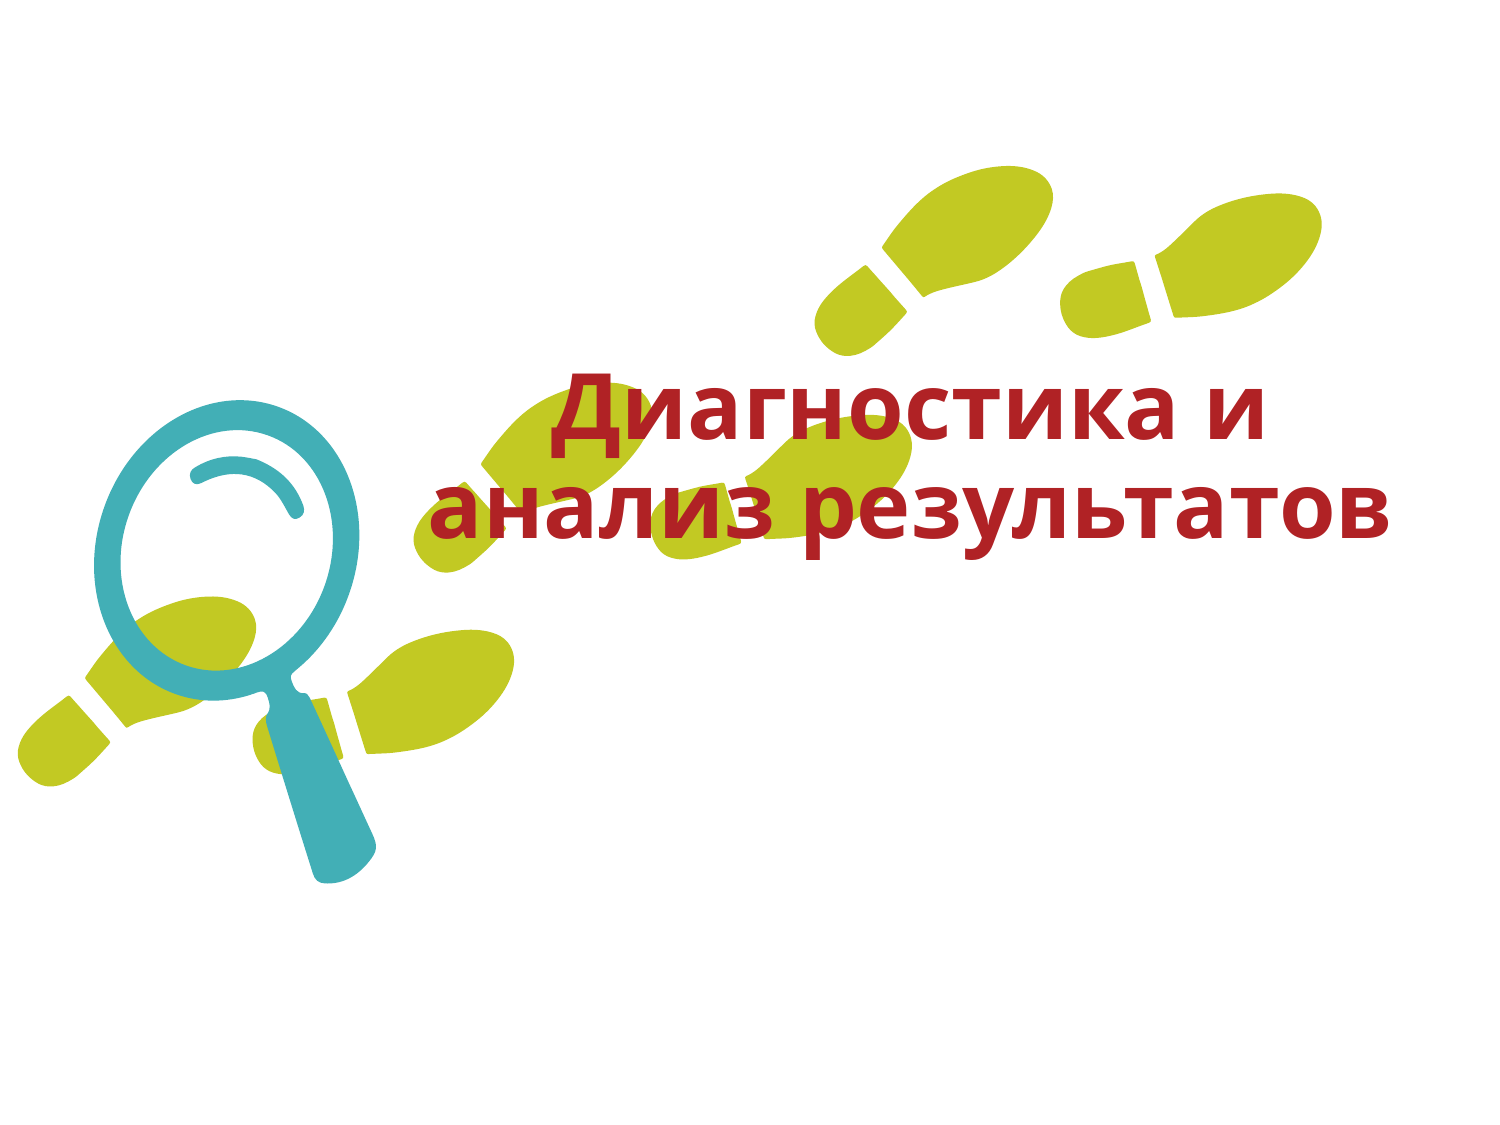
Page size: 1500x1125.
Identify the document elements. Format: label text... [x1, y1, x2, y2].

title Диагностика и анализ результатов [382, 175, 539, 744]
title Диагностика и анализ результатов [788, 175, 1441, 744]
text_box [71, 412, 445, 849]
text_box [539, 0, 788, 1125]
